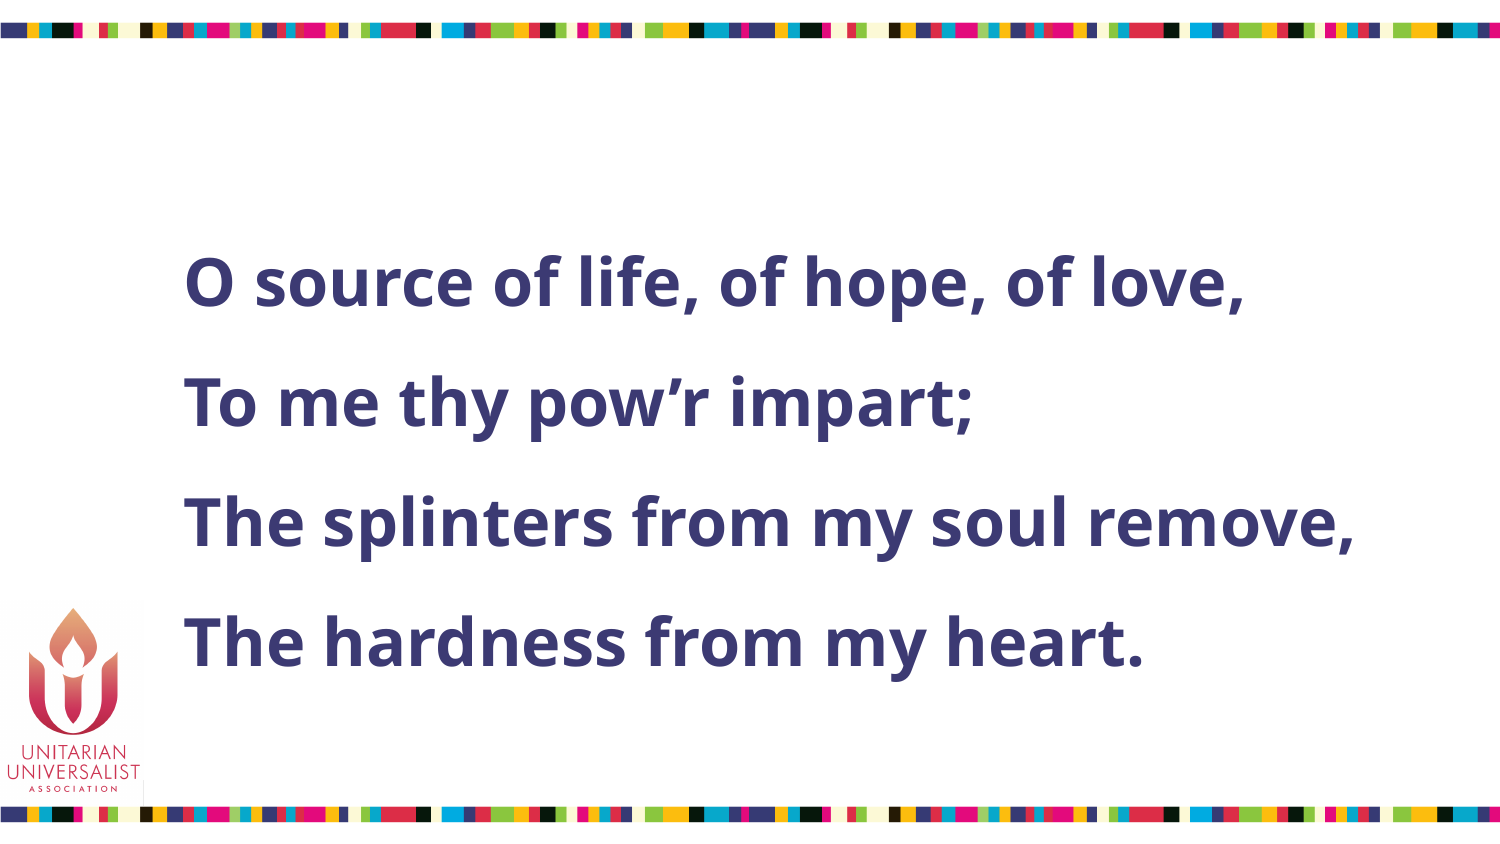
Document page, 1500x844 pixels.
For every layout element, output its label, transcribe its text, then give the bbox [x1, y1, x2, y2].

text_box O source of life, of hope, of love, To me thy pow’r impart; The splinters from my soul remove, The hardness from my heart. [168, 184, 1421, 695]
picture [0, 600, 1500, 824]
picture [0, 22, 1500, 40]
